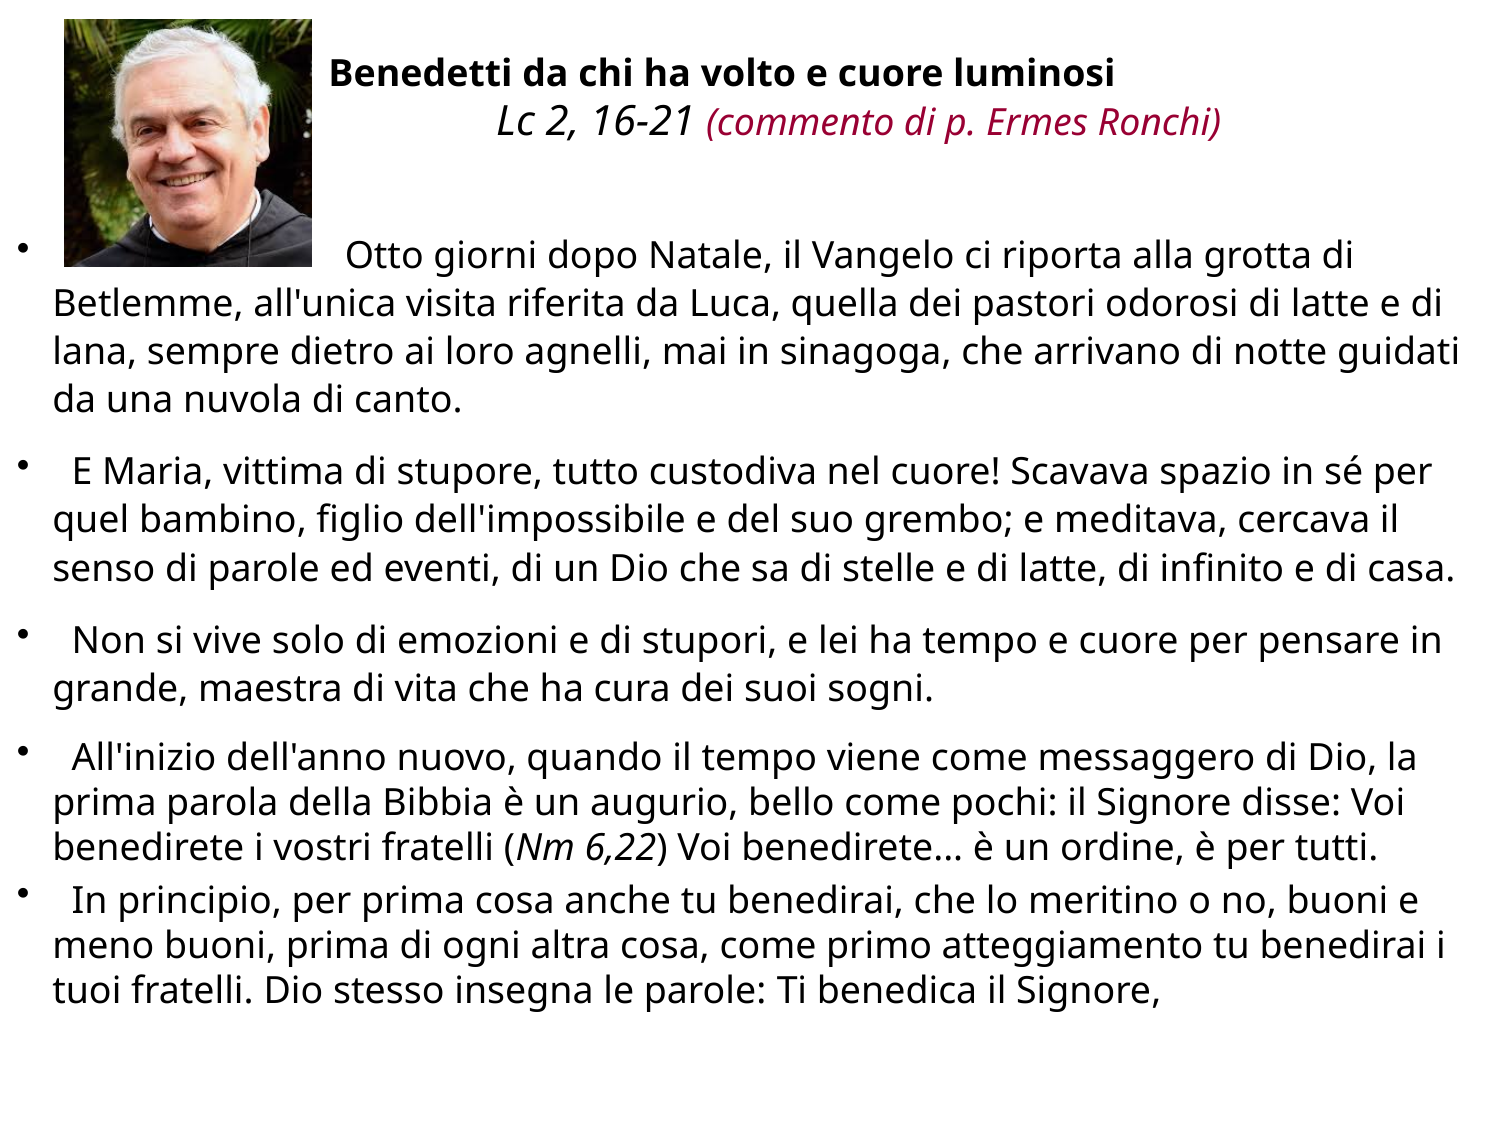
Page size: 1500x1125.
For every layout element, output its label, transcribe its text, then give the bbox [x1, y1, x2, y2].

picture [64, 19, 312, 267]
text_box Otto giorni dopo Natale, il Vangelo ci riporta alla grotta di Betlemme, all'unica visita riferita da Luca, quella dei pastori odorosi di latte e di lana, sempre dietro ai loro agnelli, mai in sinagoga, che arrivano di notte guidati da una nuvola di canto. E Maria, vittima di stupore, tutto custodiva nel cuore! Scavava spazio in sé per quel bambino, figlio dell'impossibile e del suo grembo; e meditava, cercava il senso di parole ed eventi, di un Dio che sa di stelle e di latte, di infinito e di casa. Non si vive solo di emozioni e di stupori, e lei ha tempo e cuore per pensare in grande, maestra di vita che ha cura dei suoi sogni. All'inizio dell'anno nuovo, quando il tempo viene come messaggero di Dio, la prima parola della Bibbia è un augurio, bello come pochi: il Signore disse: Voi benedirete i vostri fratelli (Nm 6,22) Voi benedirete... è un ordine, è per tutti. In principio, per prima cosa anche tu benedirai, che lo meritino o no, buoni e meno buoni, prima di ogni altra cosa, come primo atteggiamento tu benedirai i tuoi fratelli. Dio stesso insegna le parole: Ti benedica il Signore, [2, 711, 1500, 1018]
text_box Otto giorni dopo Natale, il Vangelo ci riporta alla grotta di Betlemme, all'unica visita riferita da Luca, quella dei pastori odorosi di latte e di lana, sempre dietro ai loro agnelli, mai in sinagoga, che arrivano di notte guidati da una nuvola di canto. E Maria, vittima di stupore, tutto custodiva nel cuore! Scavava spazio in sé per quel bambino, figlio dell'impossibile e del suo grembo; e meditava, cercava il senso di parole ed eventi, di un Dio che sa di stelle e di latte, di infinito e di casa. Non si vive solo di emozioni e di stupori, e lei ha tempo e cuore per pensare in grande, maestra di vita che ha cura dei suoi sogni. All'inizio dell'anno nuovo, quando il tempo viene come messaggero di Dio, la prima parola della Bibbia è un augurio, bello come pochi: il Signore disse: Voi benedirete i vostri fratelli (Nm 6,22) Voi benedirete... è un ordine, è per tutti. In principio, per prima cosa anche tu benedirai, che lo meritino o no, buoni e meno buoni, prima di ogni altra cosa, come primo atteggiamento tu benedirai i tuoi fratelli. Dio stesso insegna le parole: Ti benedica il Signore, [2, 220, 1500, 710]
text_box Benedetti da chi ha volto e cuore luminosi Lc 2, 16-21 (commento di p. Ermes Ronchi) [312, 41, 1475, 196]
